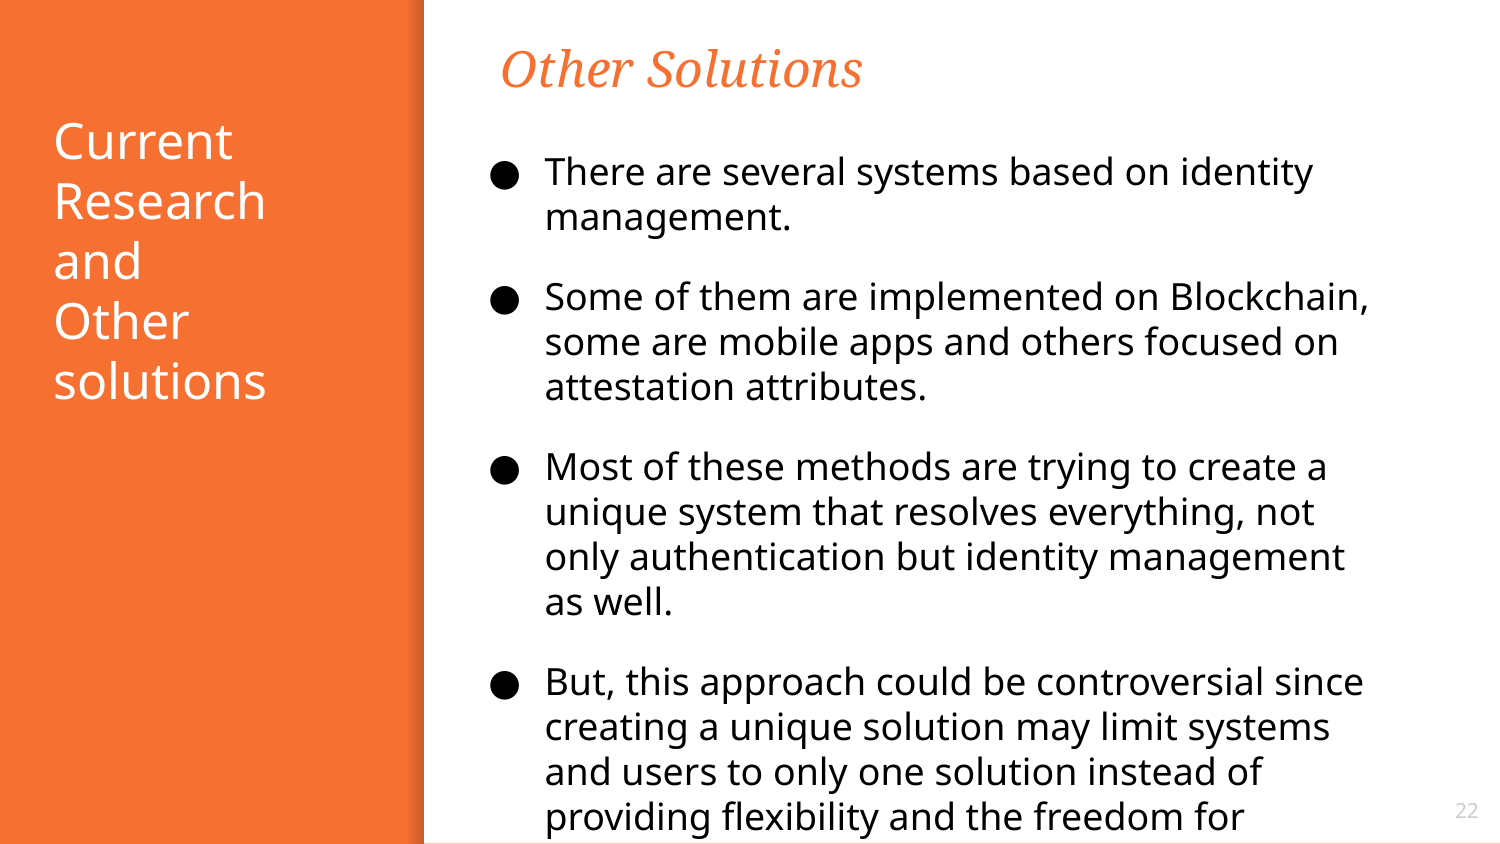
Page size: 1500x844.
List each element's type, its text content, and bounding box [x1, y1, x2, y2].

list There are several systems based on identity management. Some of them are implemented on Blockchain, some are mobile apps and others focused on attestation attributes. Most of these methods are trying to create a unique system that resolves everything, not only authentication but identity management as well. But, this approach could be controversial since creating a unique solution may limit systems and users to only one solution instead of providing flexibility and the freedom for choosing and using different platforms. [454, 133, 1389, 594]
slide_number ‹#› [1403, 779, 1494, 844]
list Other Solutions [485, 13, 1404, 212]
title Current Research and Other solutions [38, 94, 375, 748]
